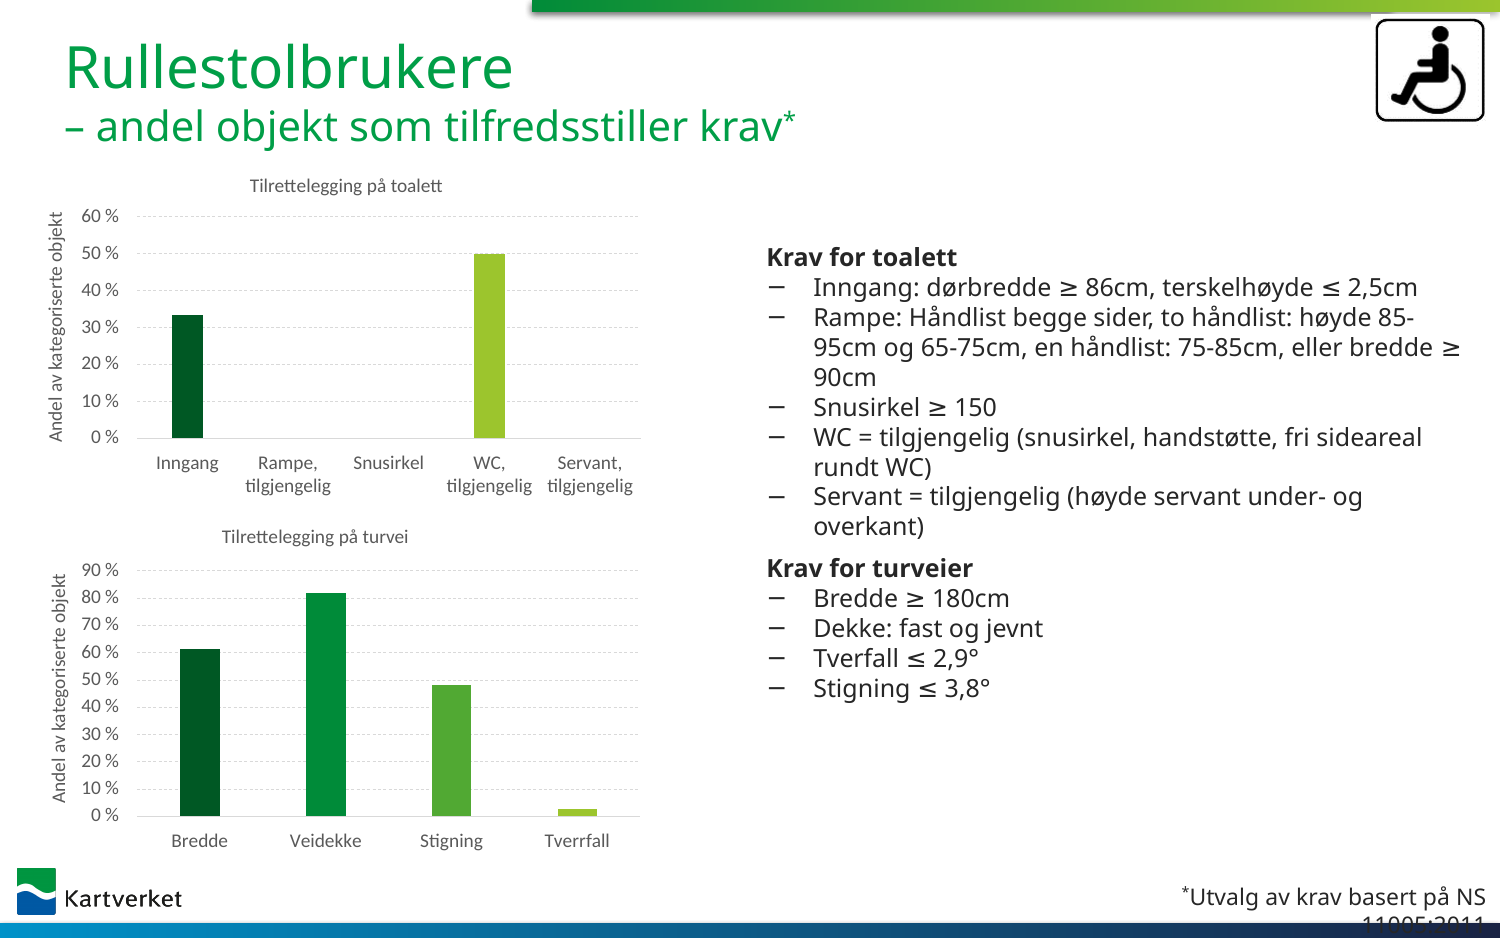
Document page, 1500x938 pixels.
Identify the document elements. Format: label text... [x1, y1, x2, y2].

picture [1371, 13, 1491, 127]
text_box *Utvalg av krav basert på NS 11005:2011 [1068, 873, 1500, 938]
picture [41, 520, 652, 859]
text_box Krav for toalett Inngang: dørbredde ≥ 86cm, terskelhøyde ≤ 2,5cm Rampe: Håndlist begge sider, to håndlist: høyde 85-95cm og 65-75cm, en håndlist: 75-85cm, eller bredde ≥ 90cm Snusirkel ≥ 150 WC = tilgjengelig (snusirkel, handstøtte, fri sideareal rundt WC) Servant = tilgjengelig (høyde servant under- og overkant) [751, 234, 1483, 545]
text_box Krav for turveier Bredde ≥ 180cm Dekke: fast og jevnt Tverfall ≤ 2,9° Stigning ≤ 3,8° [751, 545, 1483, 710]
text_box Rullestolbrukere – andel objekt som tilfredsstiller krav* [49, 14, 1431, 158]
picture [41, 166, 652, 505]
